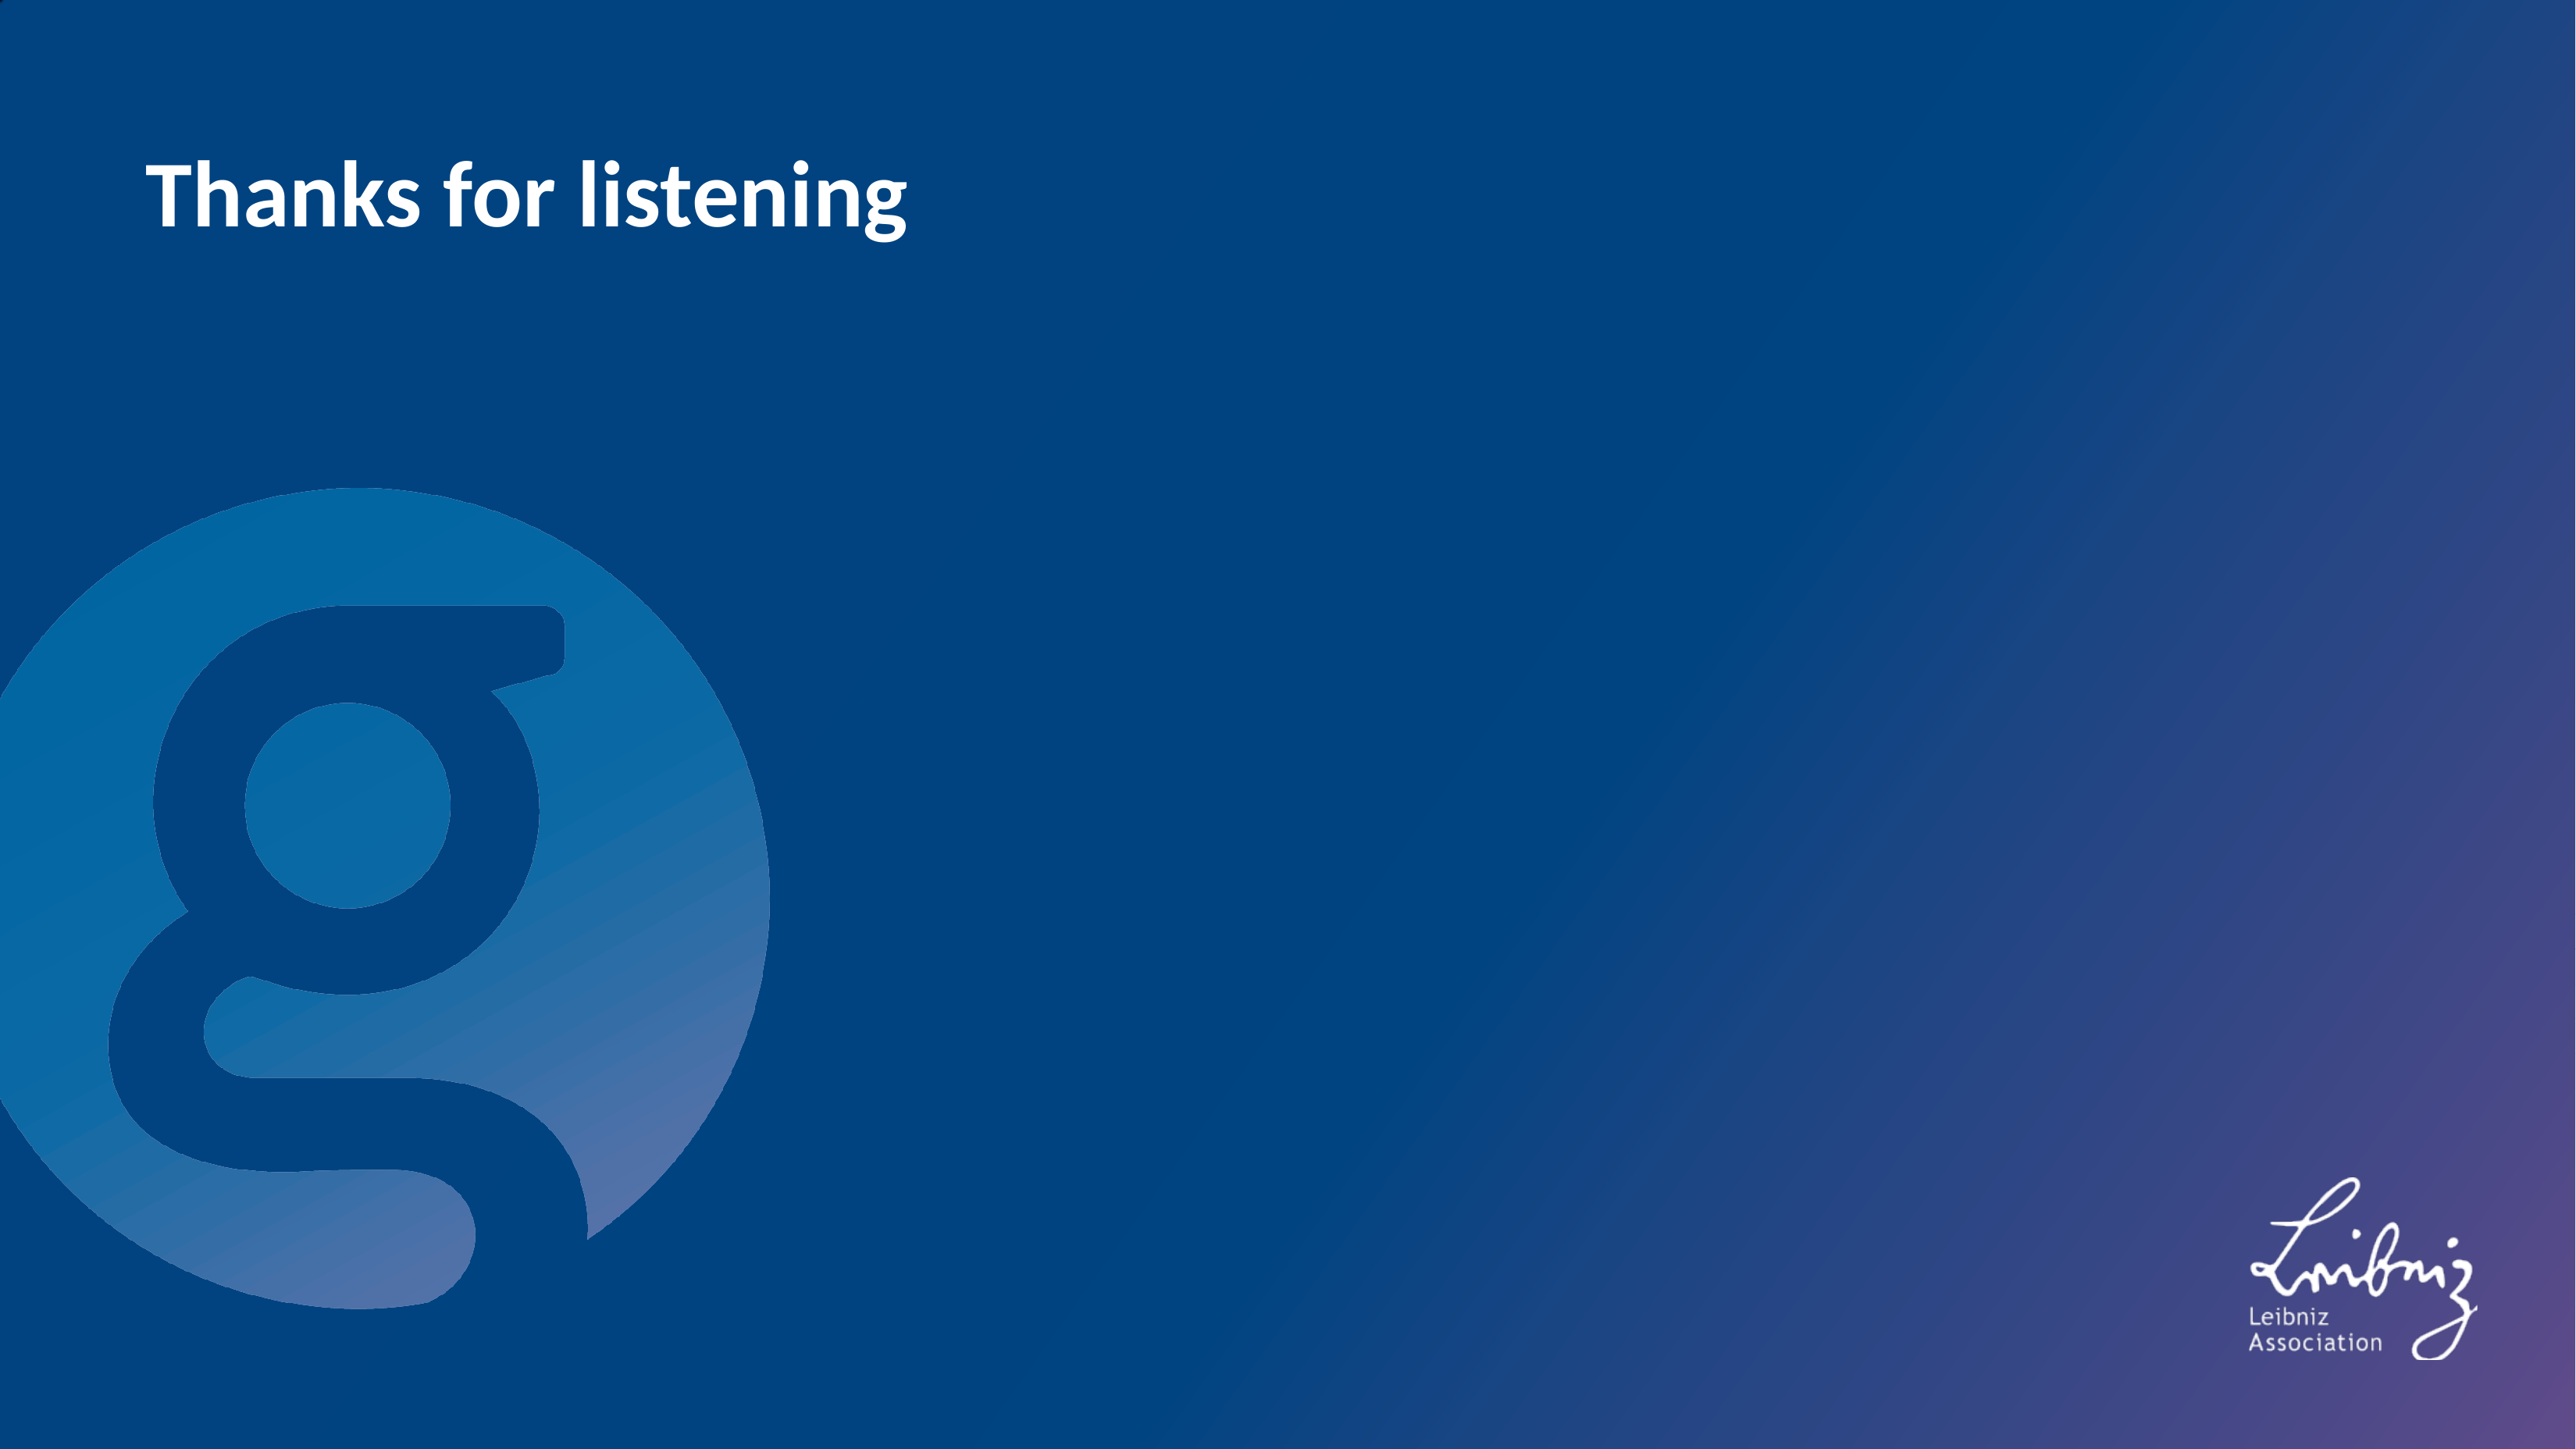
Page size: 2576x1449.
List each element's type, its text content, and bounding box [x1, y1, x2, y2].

picture [0, 0, 2576, 1449]
title Thanks for listening [134, 139, 2066, 275]
